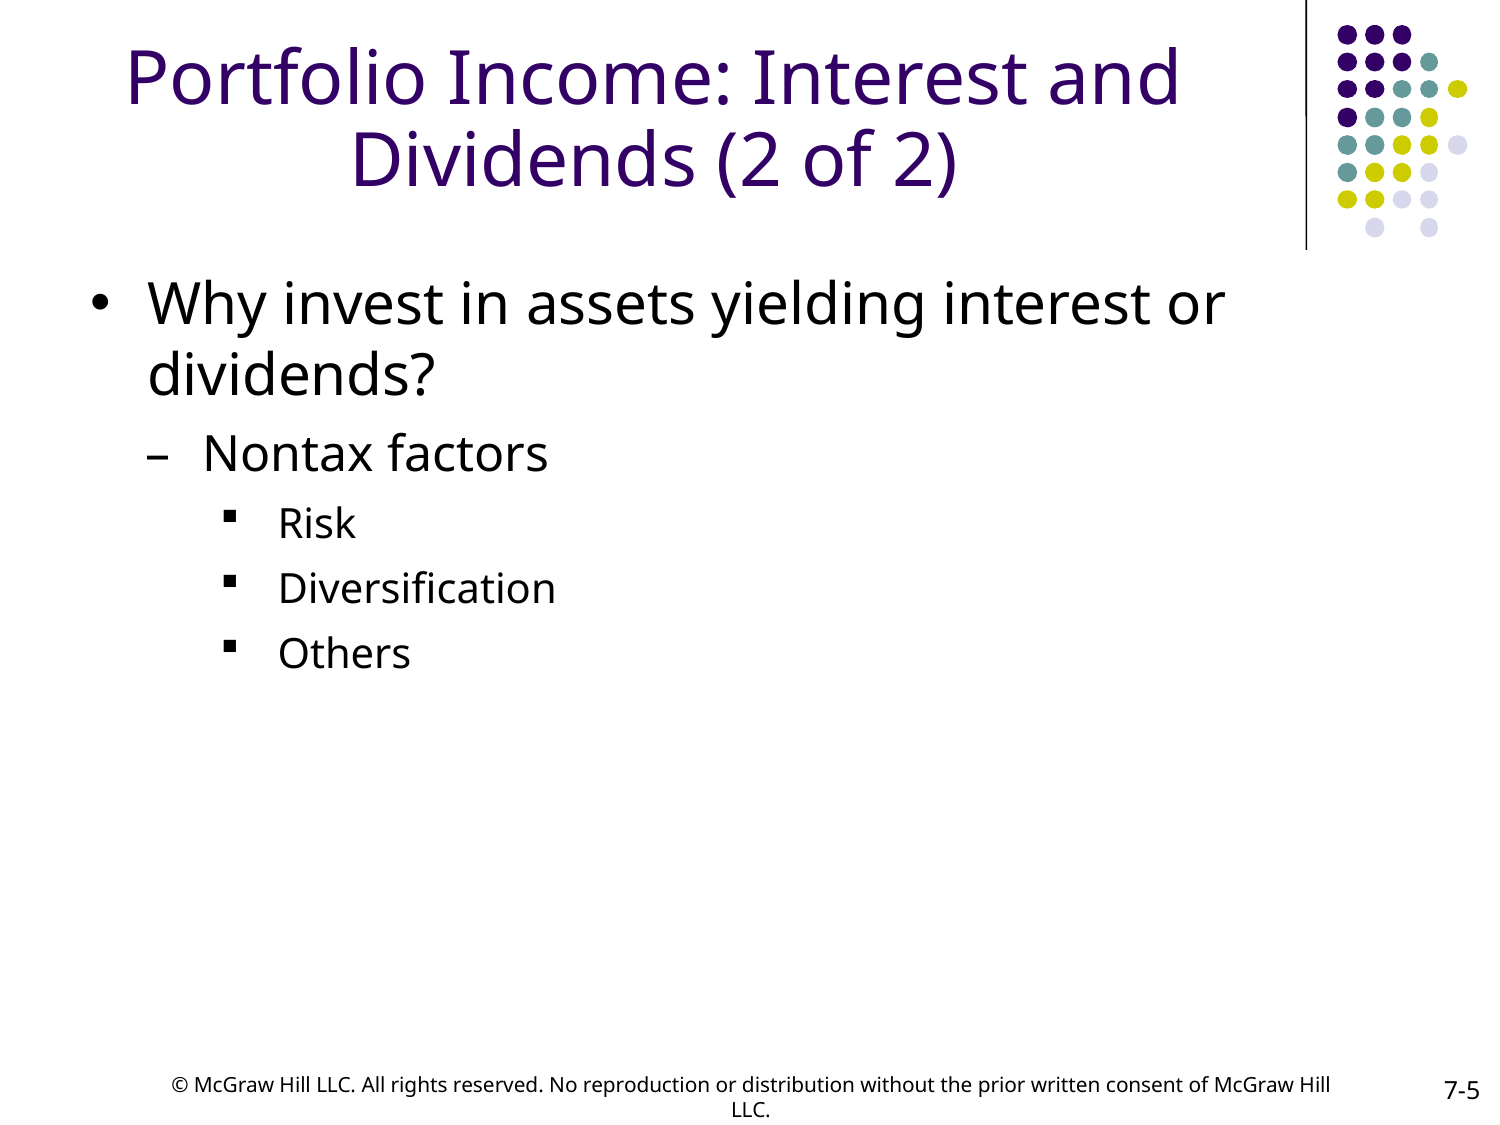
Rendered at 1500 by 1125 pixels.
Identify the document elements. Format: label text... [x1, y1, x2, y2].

slide_number 7-5 [1345, 1061, 1496, 1122]
title Portfolio Income: Interest and Dividends (2 of 2) [32, 8, 1275, 234]
list Why invest in assets yielding interest or dividends? Nontax factors Risk Diversification Others [75, 259, 1425, 1062]
